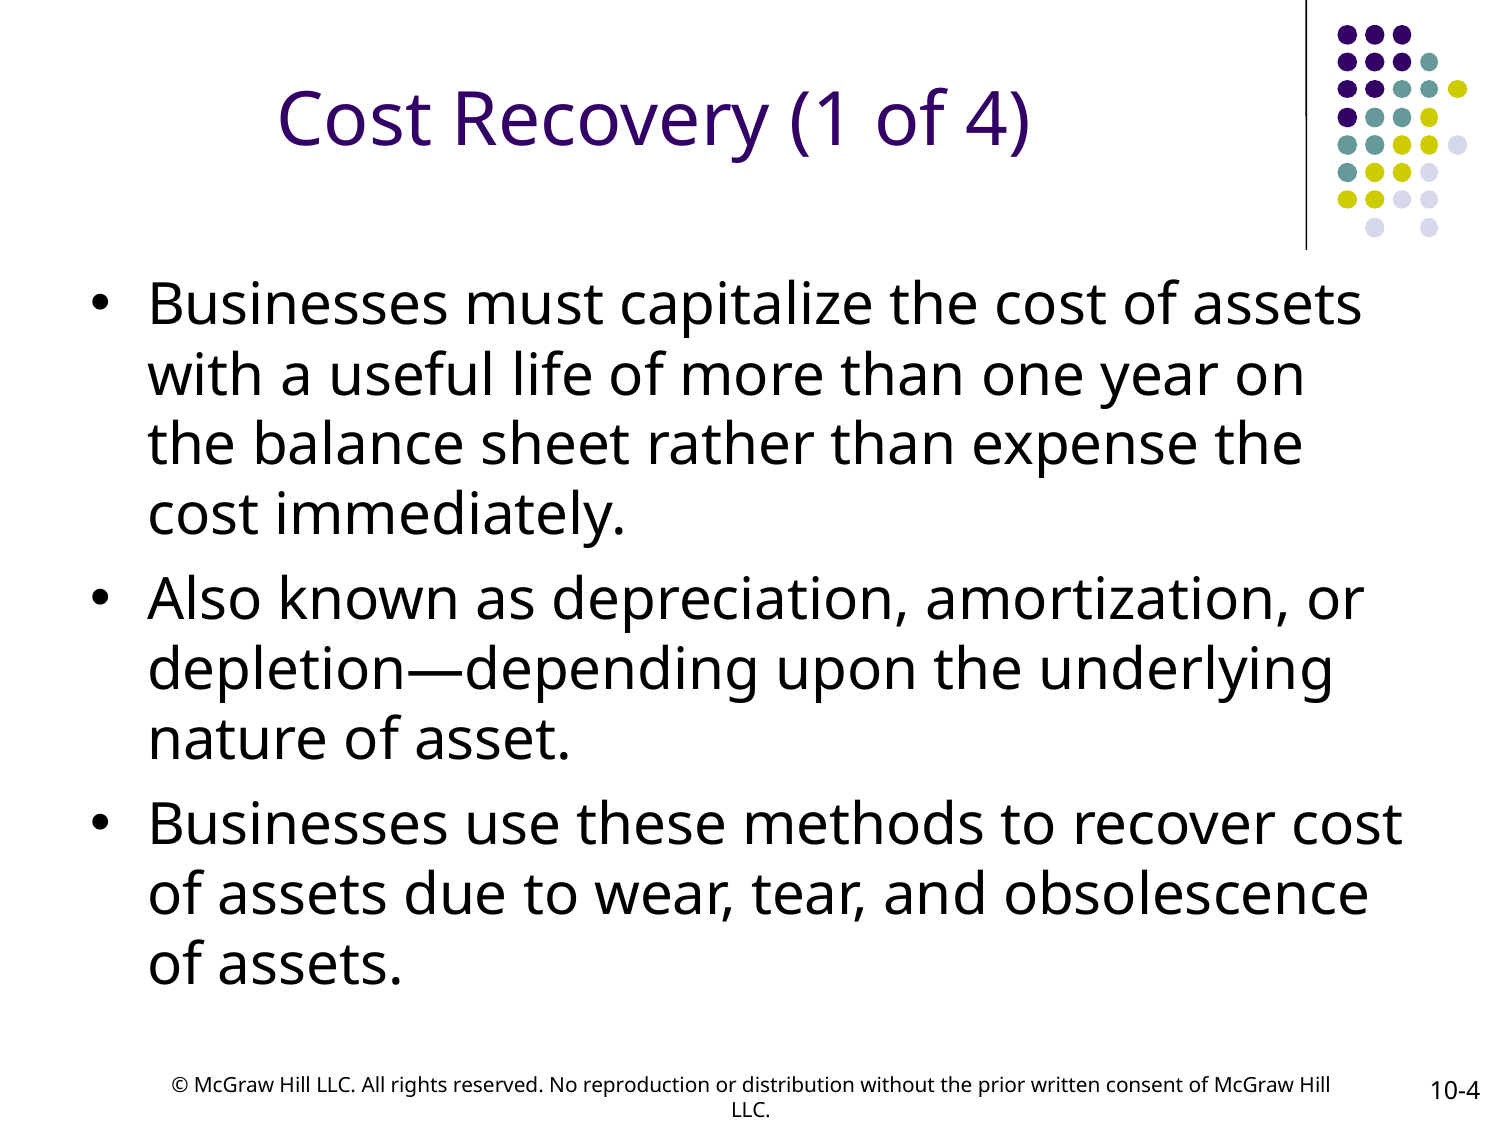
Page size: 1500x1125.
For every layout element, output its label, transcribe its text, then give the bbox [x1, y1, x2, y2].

slide_number 10-4 [1345, 1061, 1496, 1122]
title Cost Recovery (1 of 4) [32, 8, 1275, 234]
list Businesses must capitalize the cost of assets with a useful life of more than one year on the balance sheet rather than expense the cost immediately. Also known as depreciation, amortization, or depletion—depending upon the underlying nature of asset. Businesses use these methods to recover cost of assets due to wear, tear, and obsolescence of assets. [75, 259, 1425, 1062]
